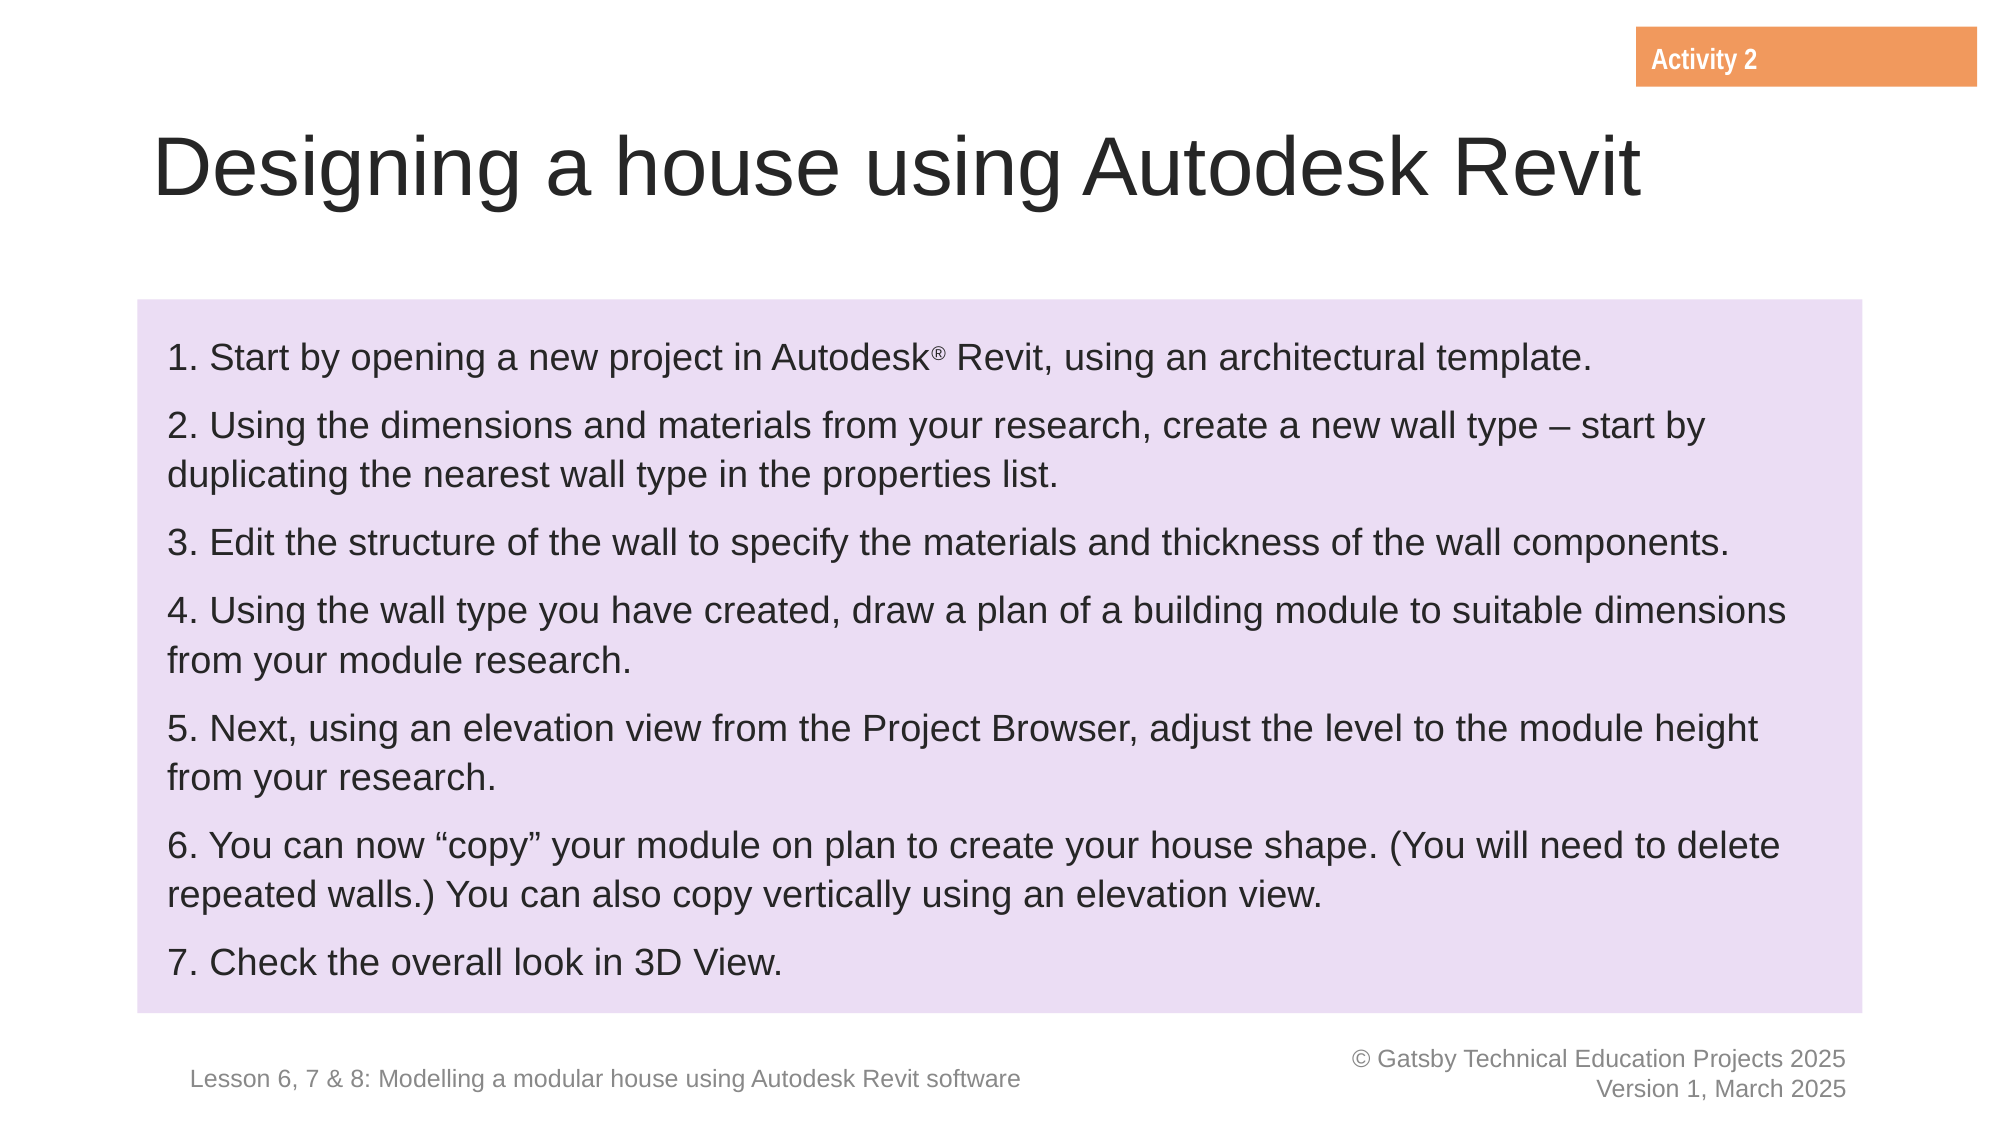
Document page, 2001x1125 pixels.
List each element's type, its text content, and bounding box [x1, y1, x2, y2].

list 1. Start by opening a new project in Autodesk® Revit, using an architectural template. 2. Using the dimensions and materials from your research, create a new wall type – start by duplicating the nearest wall type in the properties list. 3. Edit the structure of the wall to specify the materials and thickness of the wall components. 4. Using the wall type you have created, draw a plan of a building module to suitable dimensions from your module research. 5. Next, using an elevation view from the Project Browser, adjust the level to the module height from your research. 6. You can now “copy” your module on plan to create your house shape. (You will need to delete repeated walls.) You can also copy vertically using an elevation view. 7. Check the overall look in 3D View. [137, 299, 1863, 1014]
title Designing a house using Autodesk Revit [137, 59, 1978, 278]
list Lesson 6, 7 & 8: Modelling a modular house using Autodesk Revit software [137, 1042, 1092, 1111]
list Activity 2 [1636, 26, 1978, 87]
